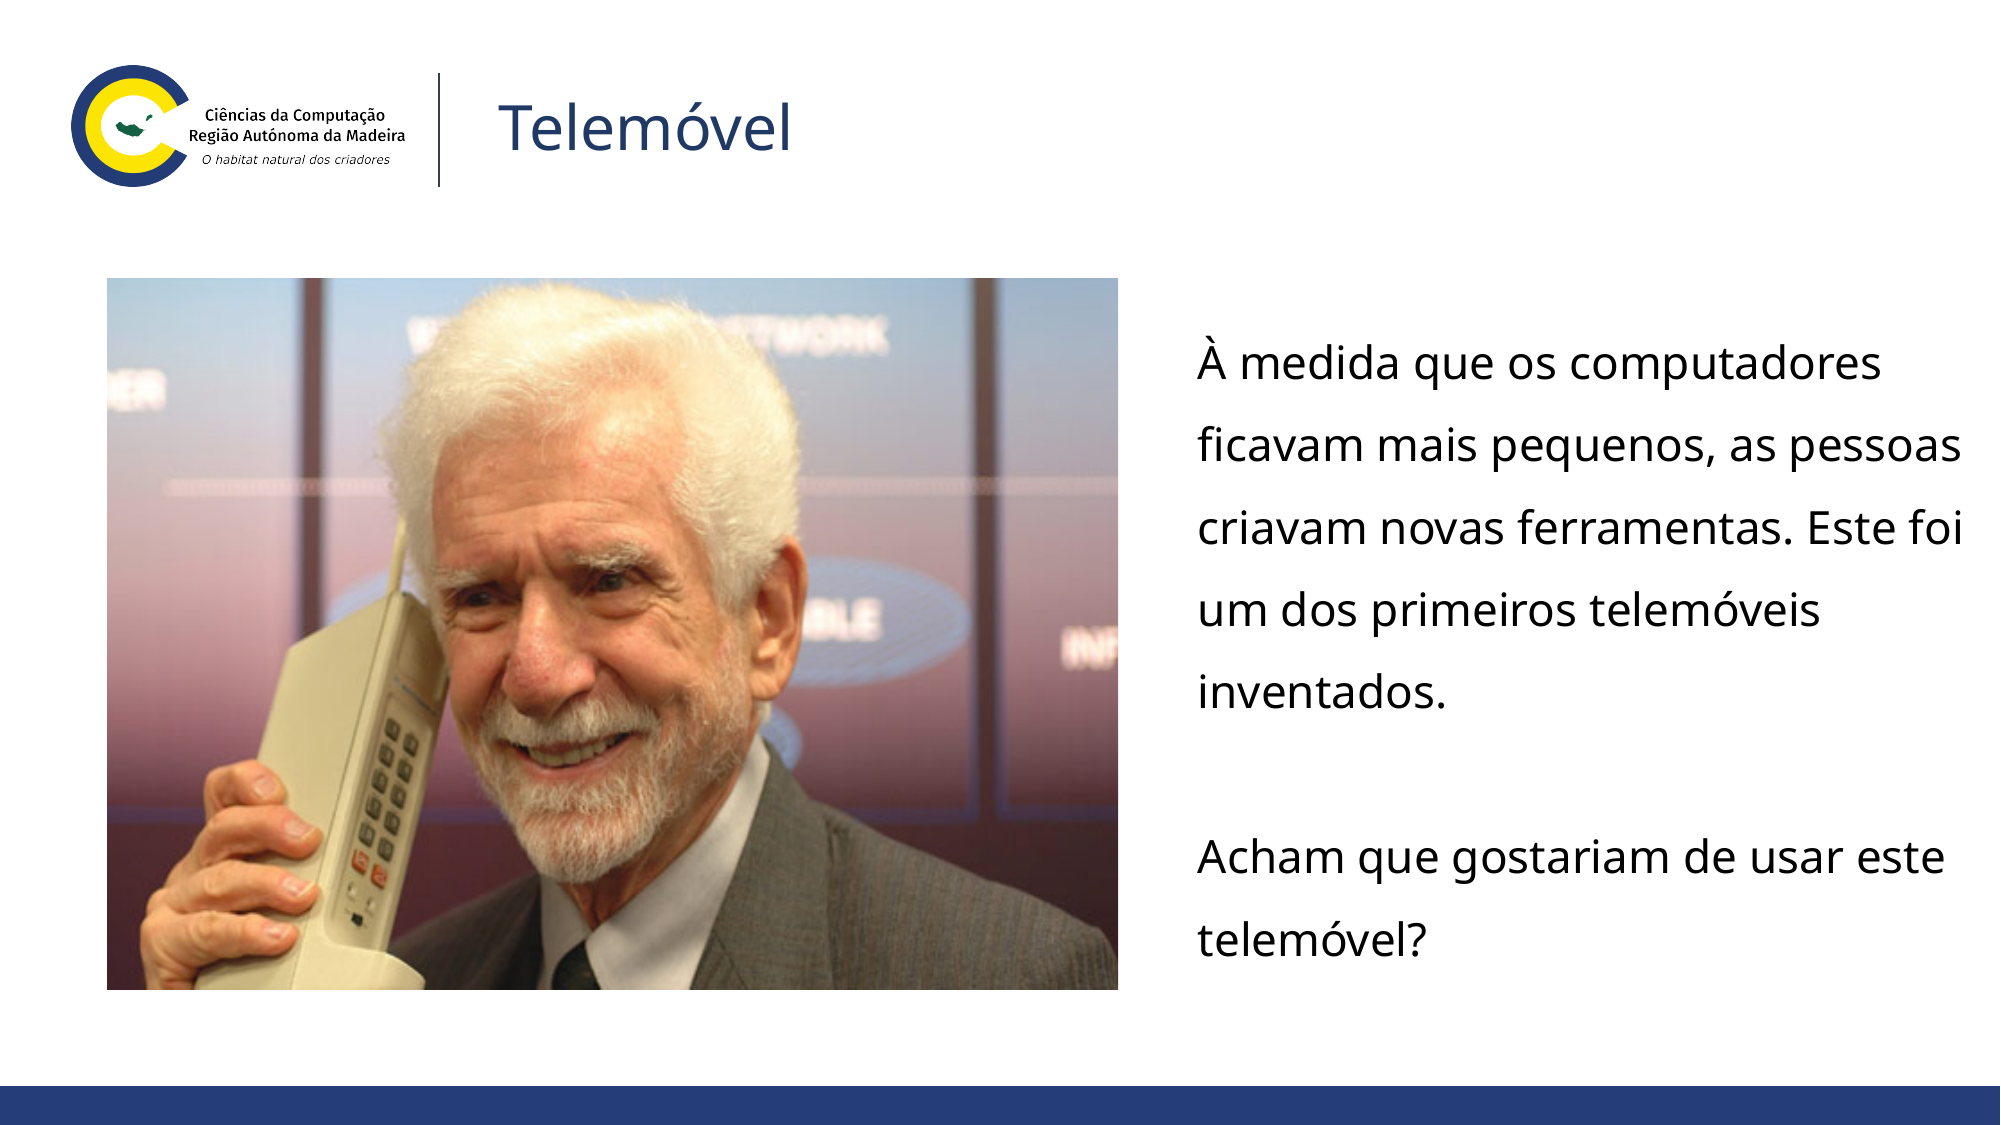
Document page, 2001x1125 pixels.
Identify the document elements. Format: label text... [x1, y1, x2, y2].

text_box À medida que os computadores ficavam mais pequenos, as pessoas criavam novas ferramentas. Este foi um dos primeiros telemóveis inventados. Acham que gostariam de usar este telemóvel? [1183, 298, 2000, 973]
picture [107, 278, 1119, 990]
text_box [0, 1085, 2000, 1125]
text_box Telemóvel [483, 80, 810, 171]
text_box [71, 65, 440, 188]
